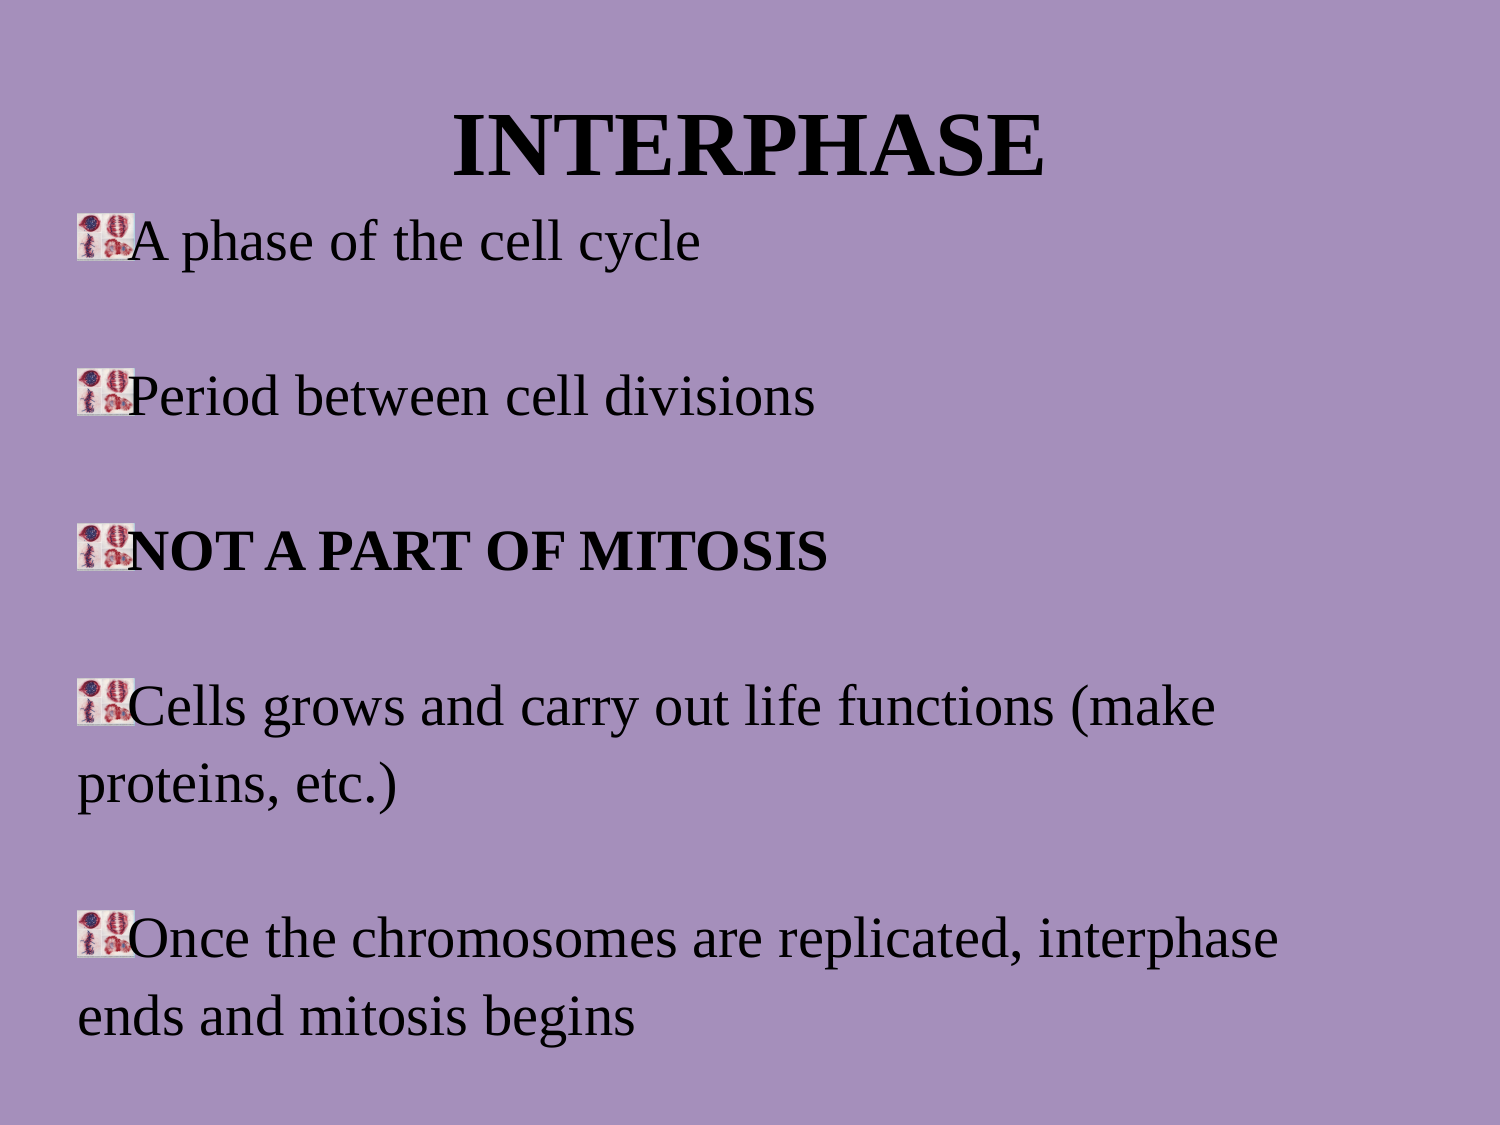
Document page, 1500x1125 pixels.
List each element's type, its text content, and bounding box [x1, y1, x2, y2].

picture [77, 368, 125, 416]
list A phase of the cell cycle Period between cell divisions NOT A PART OF MITOSIS Cells grows and carry out life functions (make proteins, etc.) Once the chromosomes are replicated, interphase ends and mitosis begins [62, 187, 1413, 1063]
picture [77, 910, 125, 958]
picture [77, 213, 125, 261]
picture [77, 678, 125, 726]
picture [77, 523, 125, 571]
title INTERPHASE [75, 45, 1425, 233]
